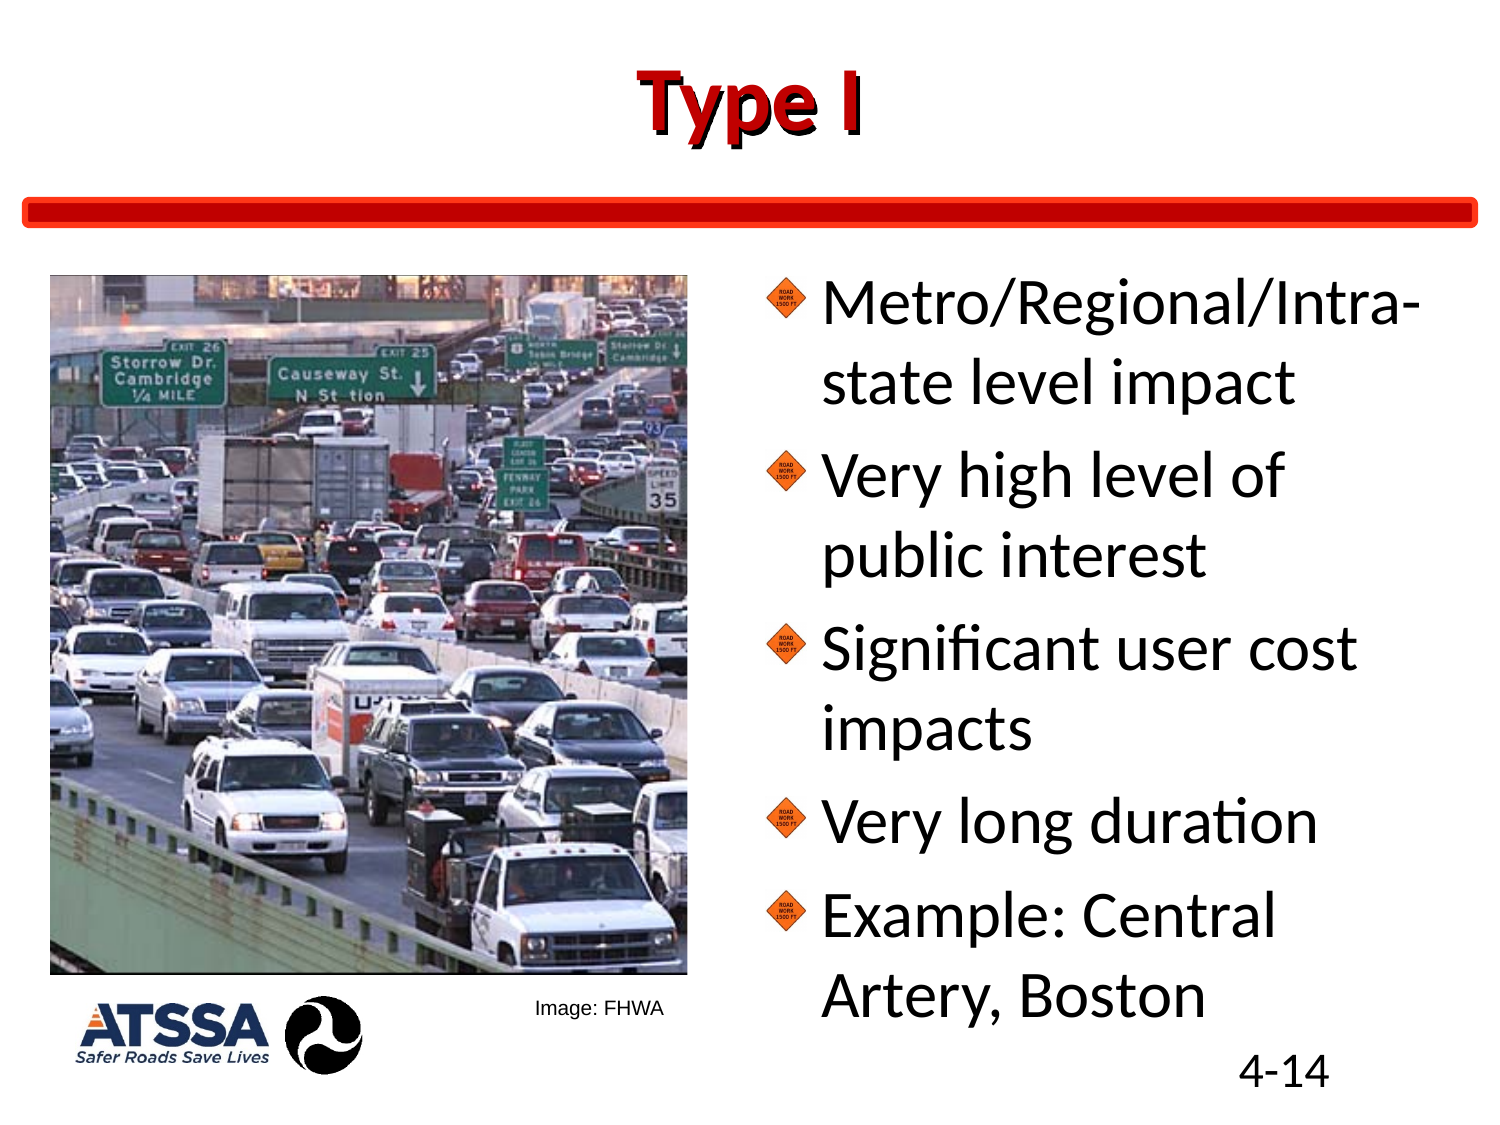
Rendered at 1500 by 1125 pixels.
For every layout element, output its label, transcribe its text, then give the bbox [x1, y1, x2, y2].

picture [765, 796, 807, 839]
picture [765, 889, 807, 932]
text_box Image: FHWA [519, 987, 750, 1028]
title Type I [0, 0, 1500, 188]
picture [765, 276, 807, 319]
picture [765, 449, 807, 492]
picture [765, 622, 807, 665]
picture [276, 989, 370, 1077]
picture [49, 274, 688, 975]
picture [75, 1003, 269, 1063]
list Metro/Regional/Intra-state level impact Very high level of public interest Significant user cost impacts Very long duration Example: Central Artery, Boston [749, 249, 1476, 1051]
